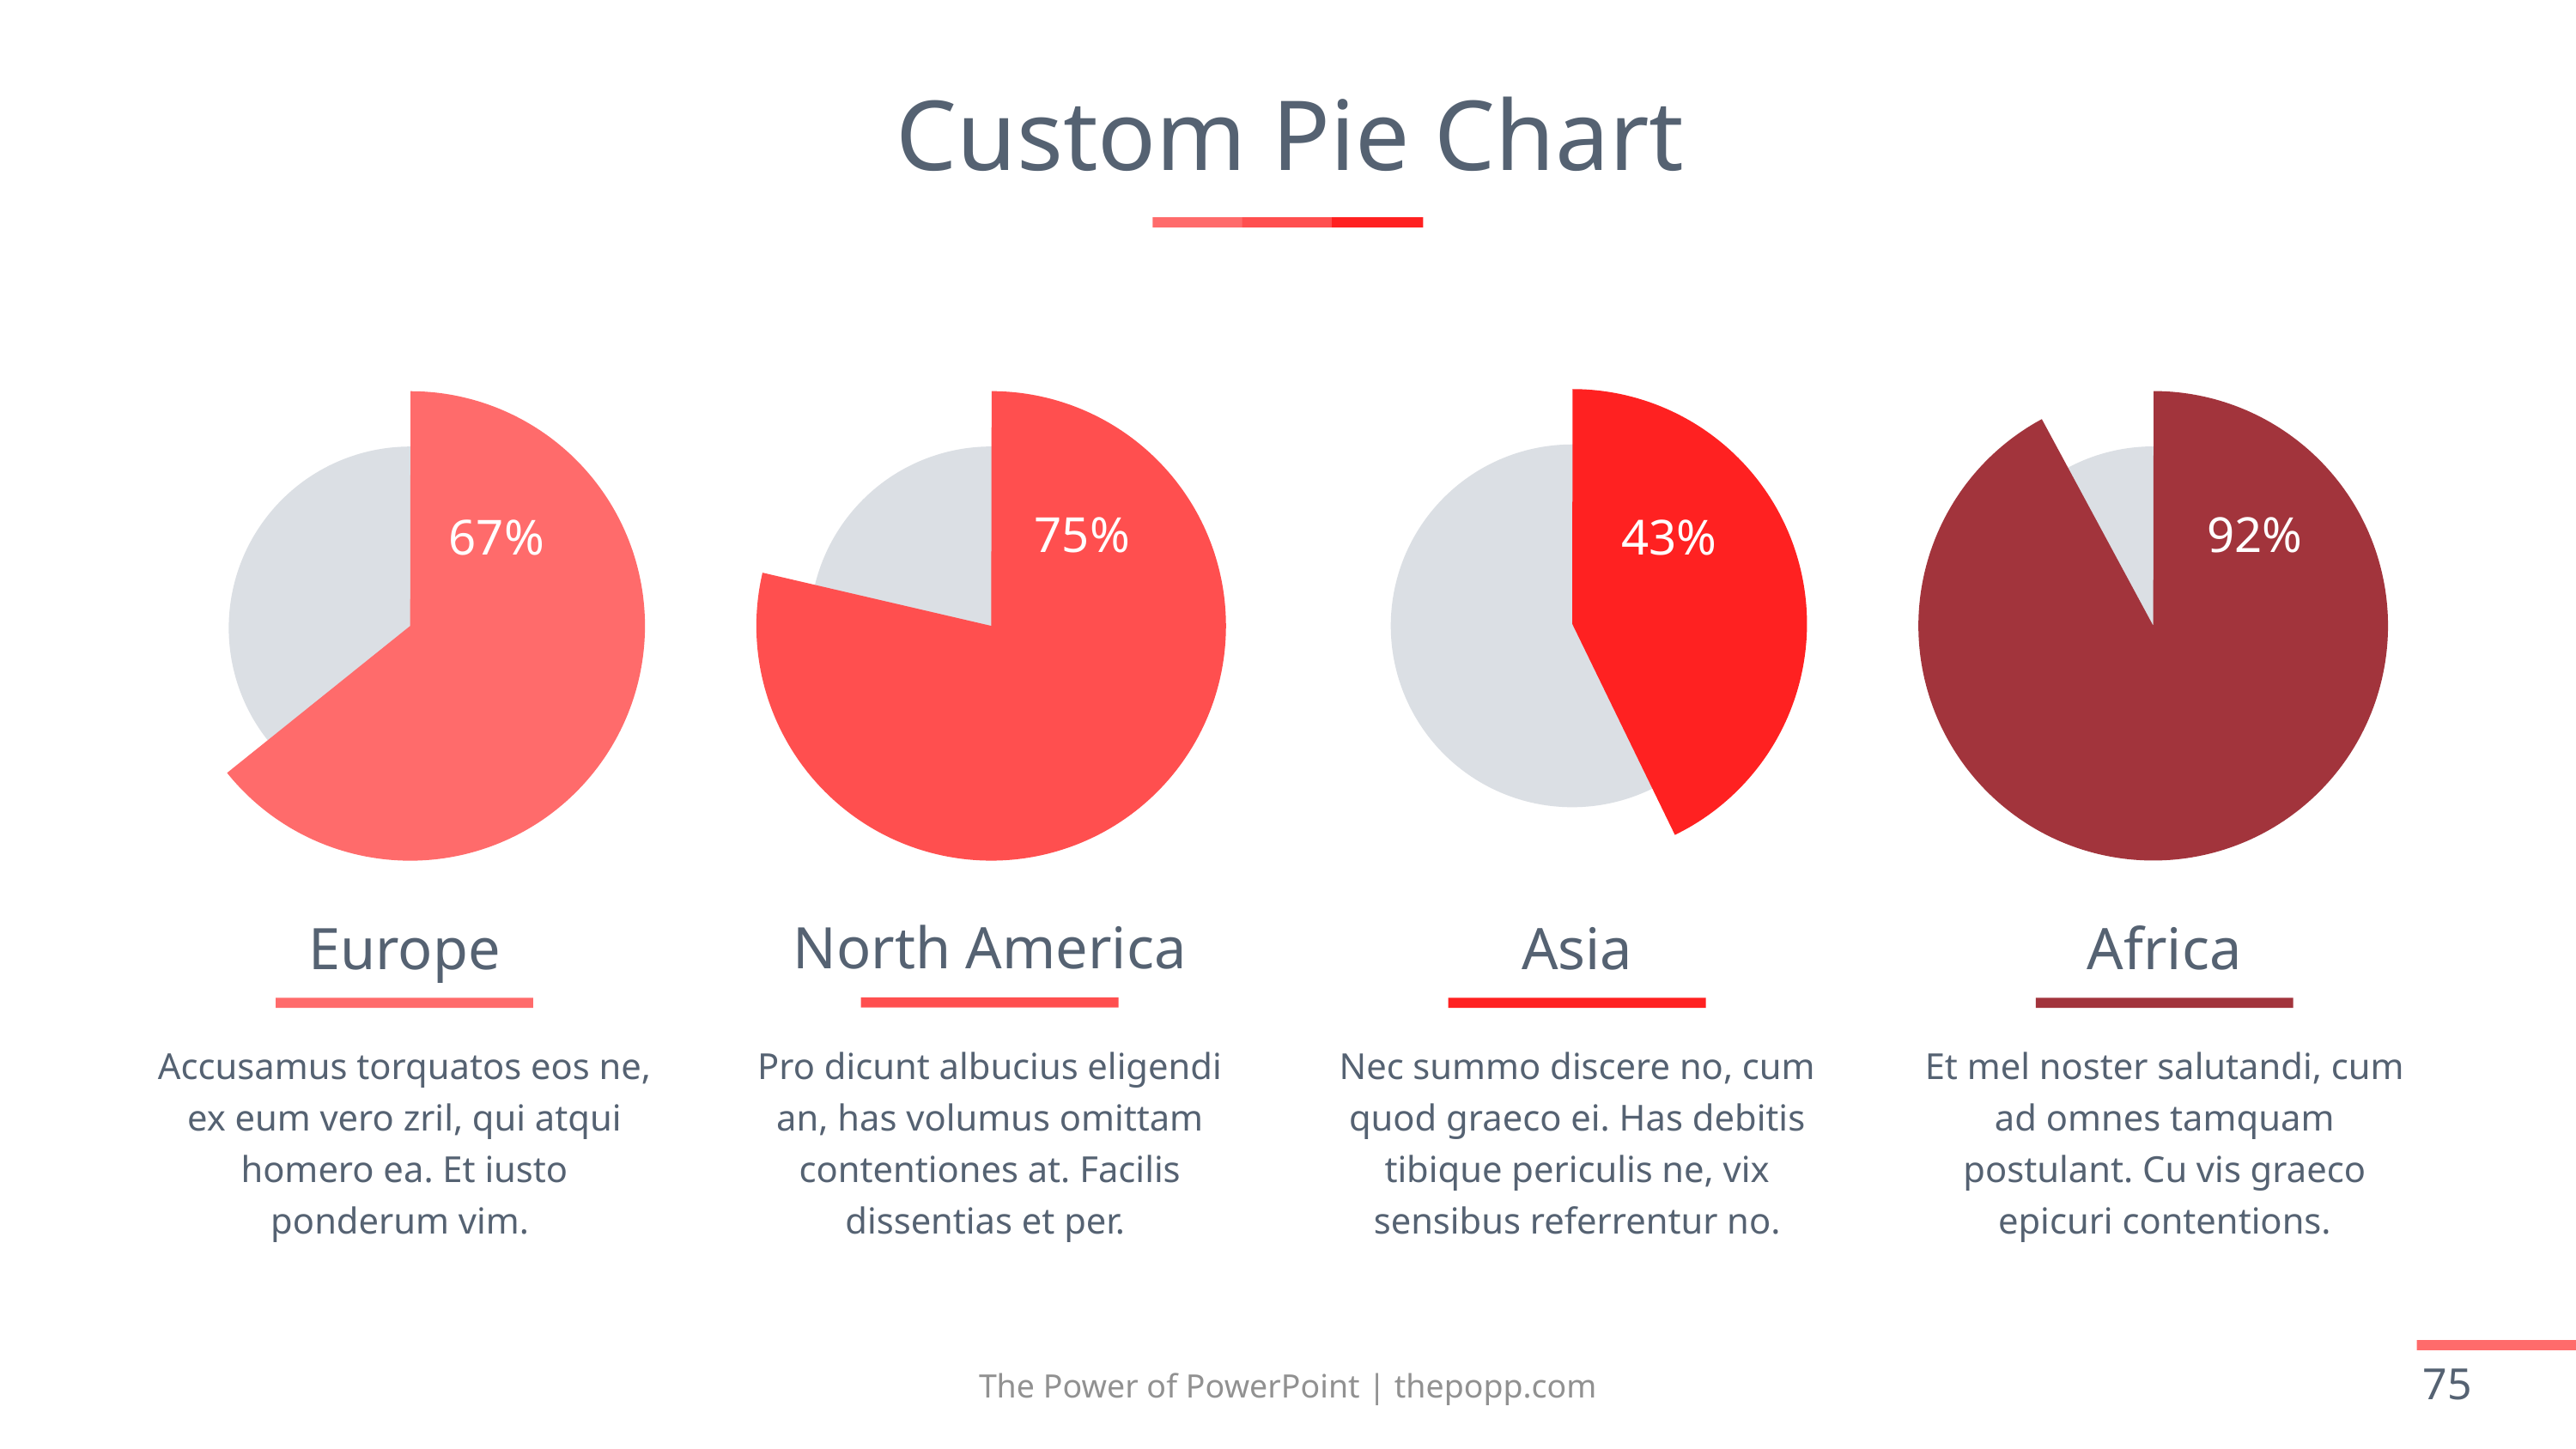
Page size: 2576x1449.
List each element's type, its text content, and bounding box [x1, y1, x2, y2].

text_box Europe [124, 892, 685, 994]
text_box [275, 997, 534, 1009]
text_box Pro dicunt albucius eligendi an, has volumus omittam contentiones at. Facilis dissentias et per. [727, 1028, 1252, 1296]
text_box [860, 997, 1120, 1009]
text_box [756, 391, 1226, 861]
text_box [175, 391, 646, 861]
text_box Asia [1294, 892, 1860, 994]
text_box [1337, 389, 1807, 859]
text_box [1918, 391, 2389, 861]
footer The Power of PowerPoint | thepopp.com [853, 1349, 1723, 1427]
text_box Accusamus torquatos eos ne, ex eum vero zril, qui atqui homero ea. Et iusto ponderum vim. [143, 1028, 666, 1296]
slide_number 75 [2409, 1351, 2576, 1421]
text_box Nec summo discere no, cum quod graeco ei. Has debitis tibique periculis ne, vix sensibus referrentur no. [1315, 1028, 1839, 1296]
text_box [2035, 997, 2294, 1009]
text_box Et mel noster salutandi, cum ad omnes tamquam postulant. Cu vis graeco epicuri contentions. [1903, 1028, 2427, 1296]
title Custom Pie Chart [69, 49, 2512, 230]
text_box North America [707, 891, 1273, 993]
text_box [1448, 997, 1707, 1009]
text_box Africa [1881, 892, 2447, 994]
